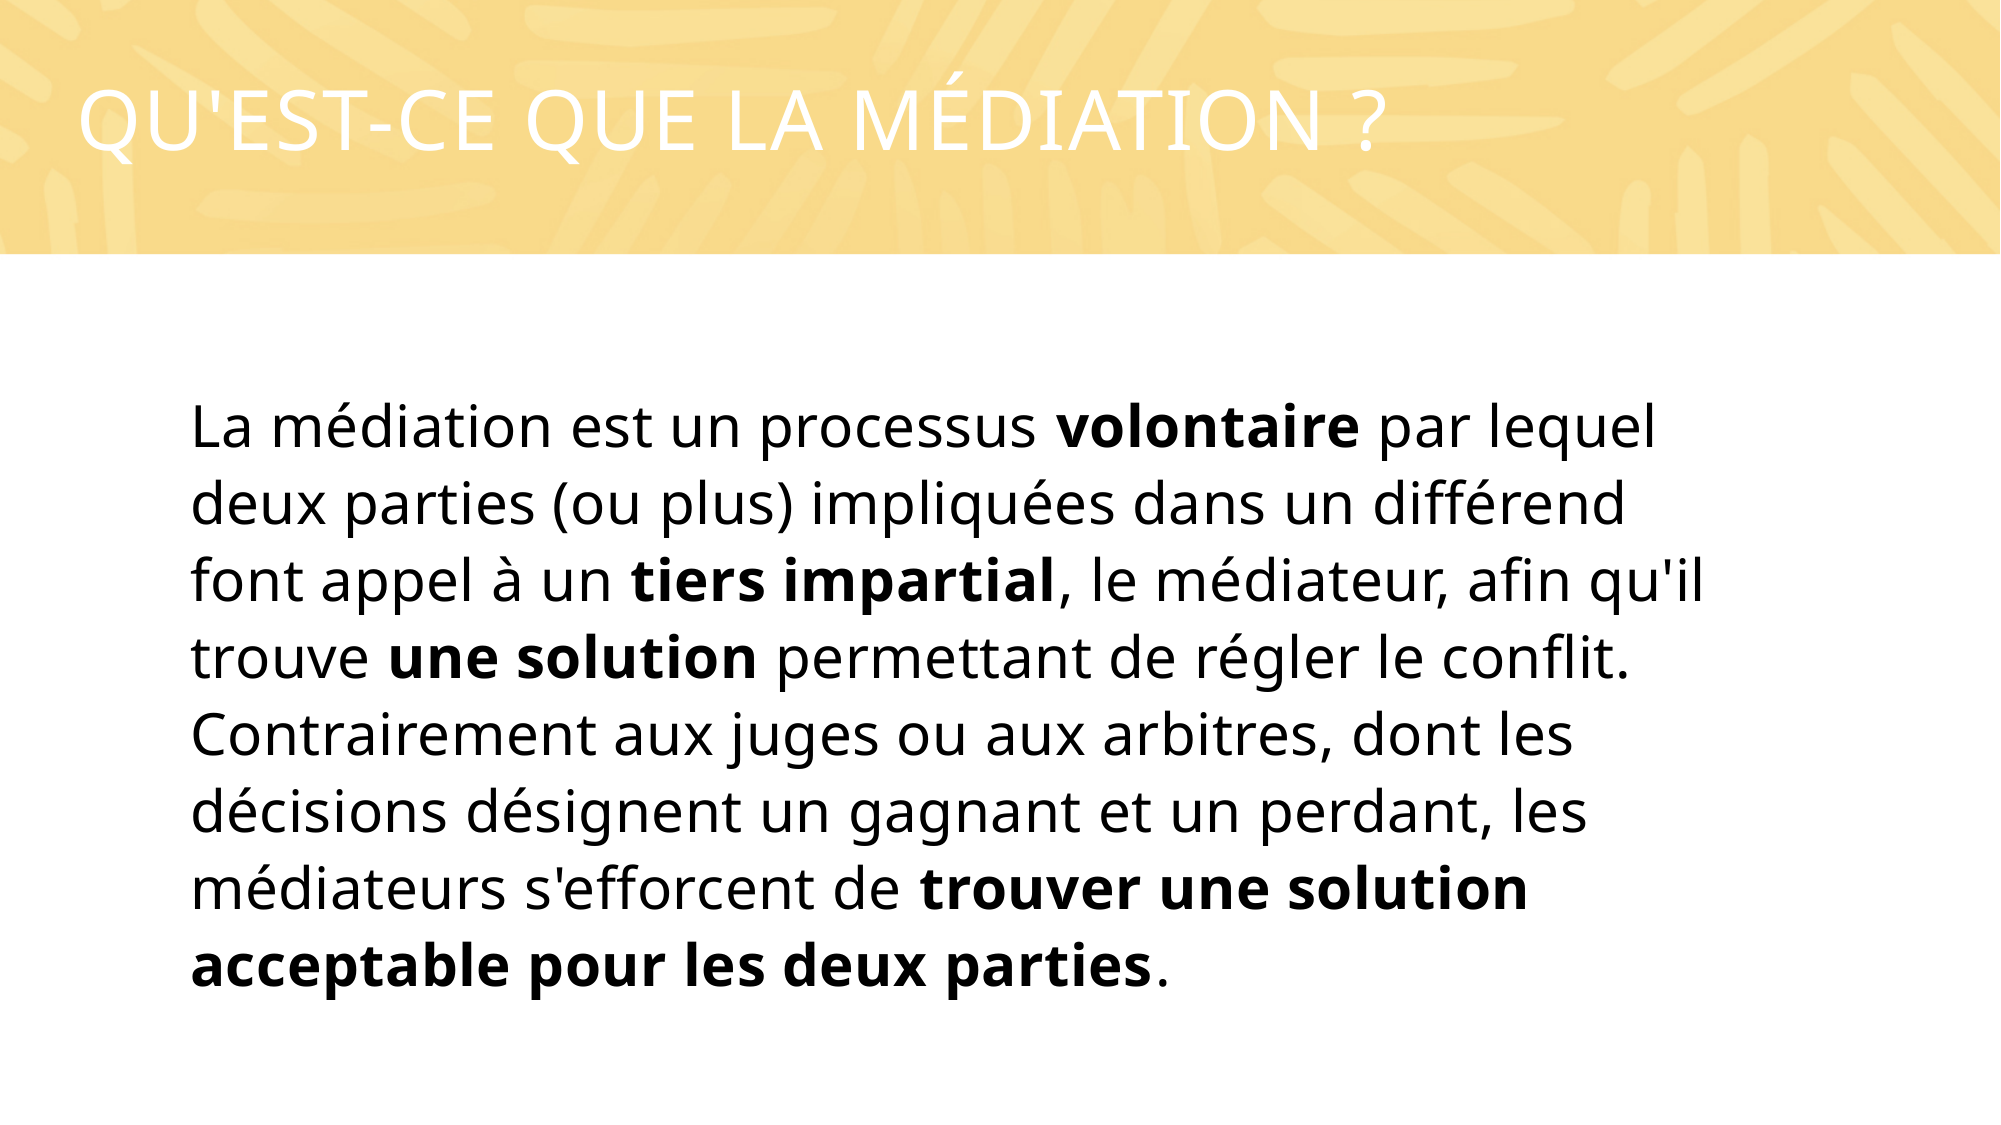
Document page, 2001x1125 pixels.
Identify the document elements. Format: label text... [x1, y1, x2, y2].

title Qu'est-ce que la médiation ? [61, 33, 1938, 220]
list La médiation est un processus volontaire par lequel deux parties (ou plus) impliquées dans un différend font appel à un tiers impartial, le médiateur, afin qu'il trouve une solution permettant de régler le conflit. Contrairement aux juges ou aux arbitres, dont les décisions désignent un gagnant et un perdant, les médiateurs s'efforcent de trouver une solution acceptable pour les deux parties. [167, 374, 1763, 1036]
picture [0, 0, 2000, 1125]
